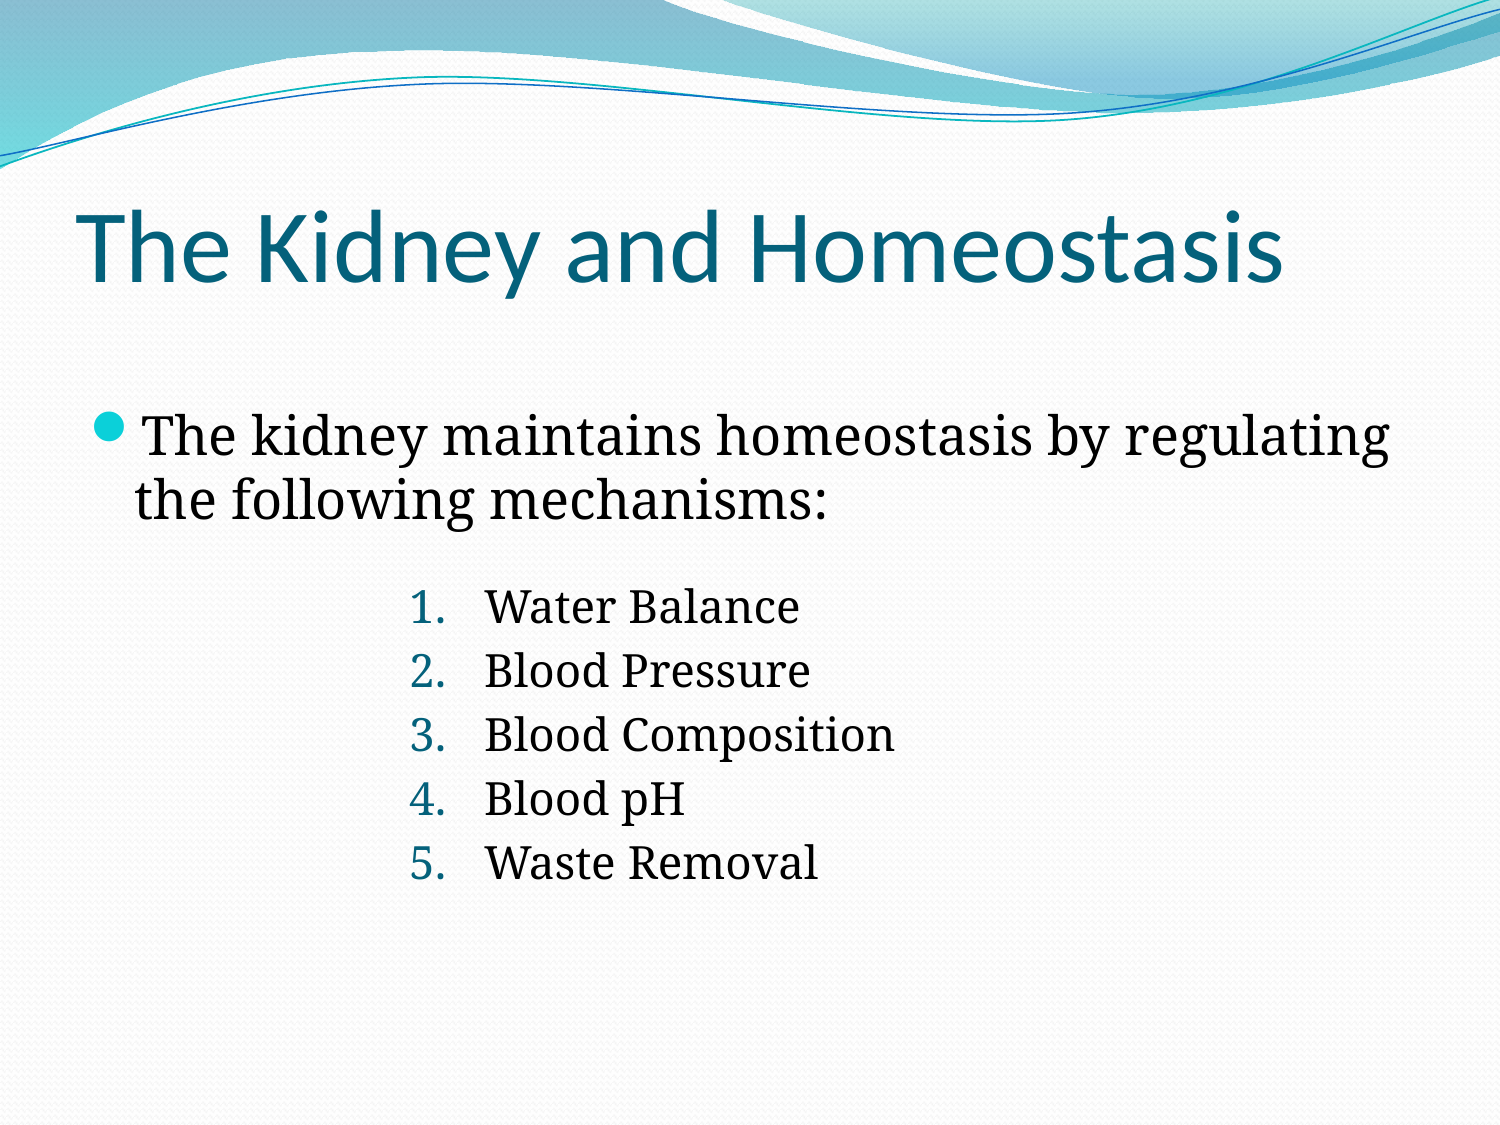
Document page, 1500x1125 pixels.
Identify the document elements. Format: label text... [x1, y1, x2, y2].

list The kidney maintains homeostasis by regulating the following mechanisms: Water Balance Blood Pressure Blood Composition Blood pH Waste Removal [75, 317, 1425, 1038]
title The Kidney and Homeostasis [75, 115, 1425, 303]
